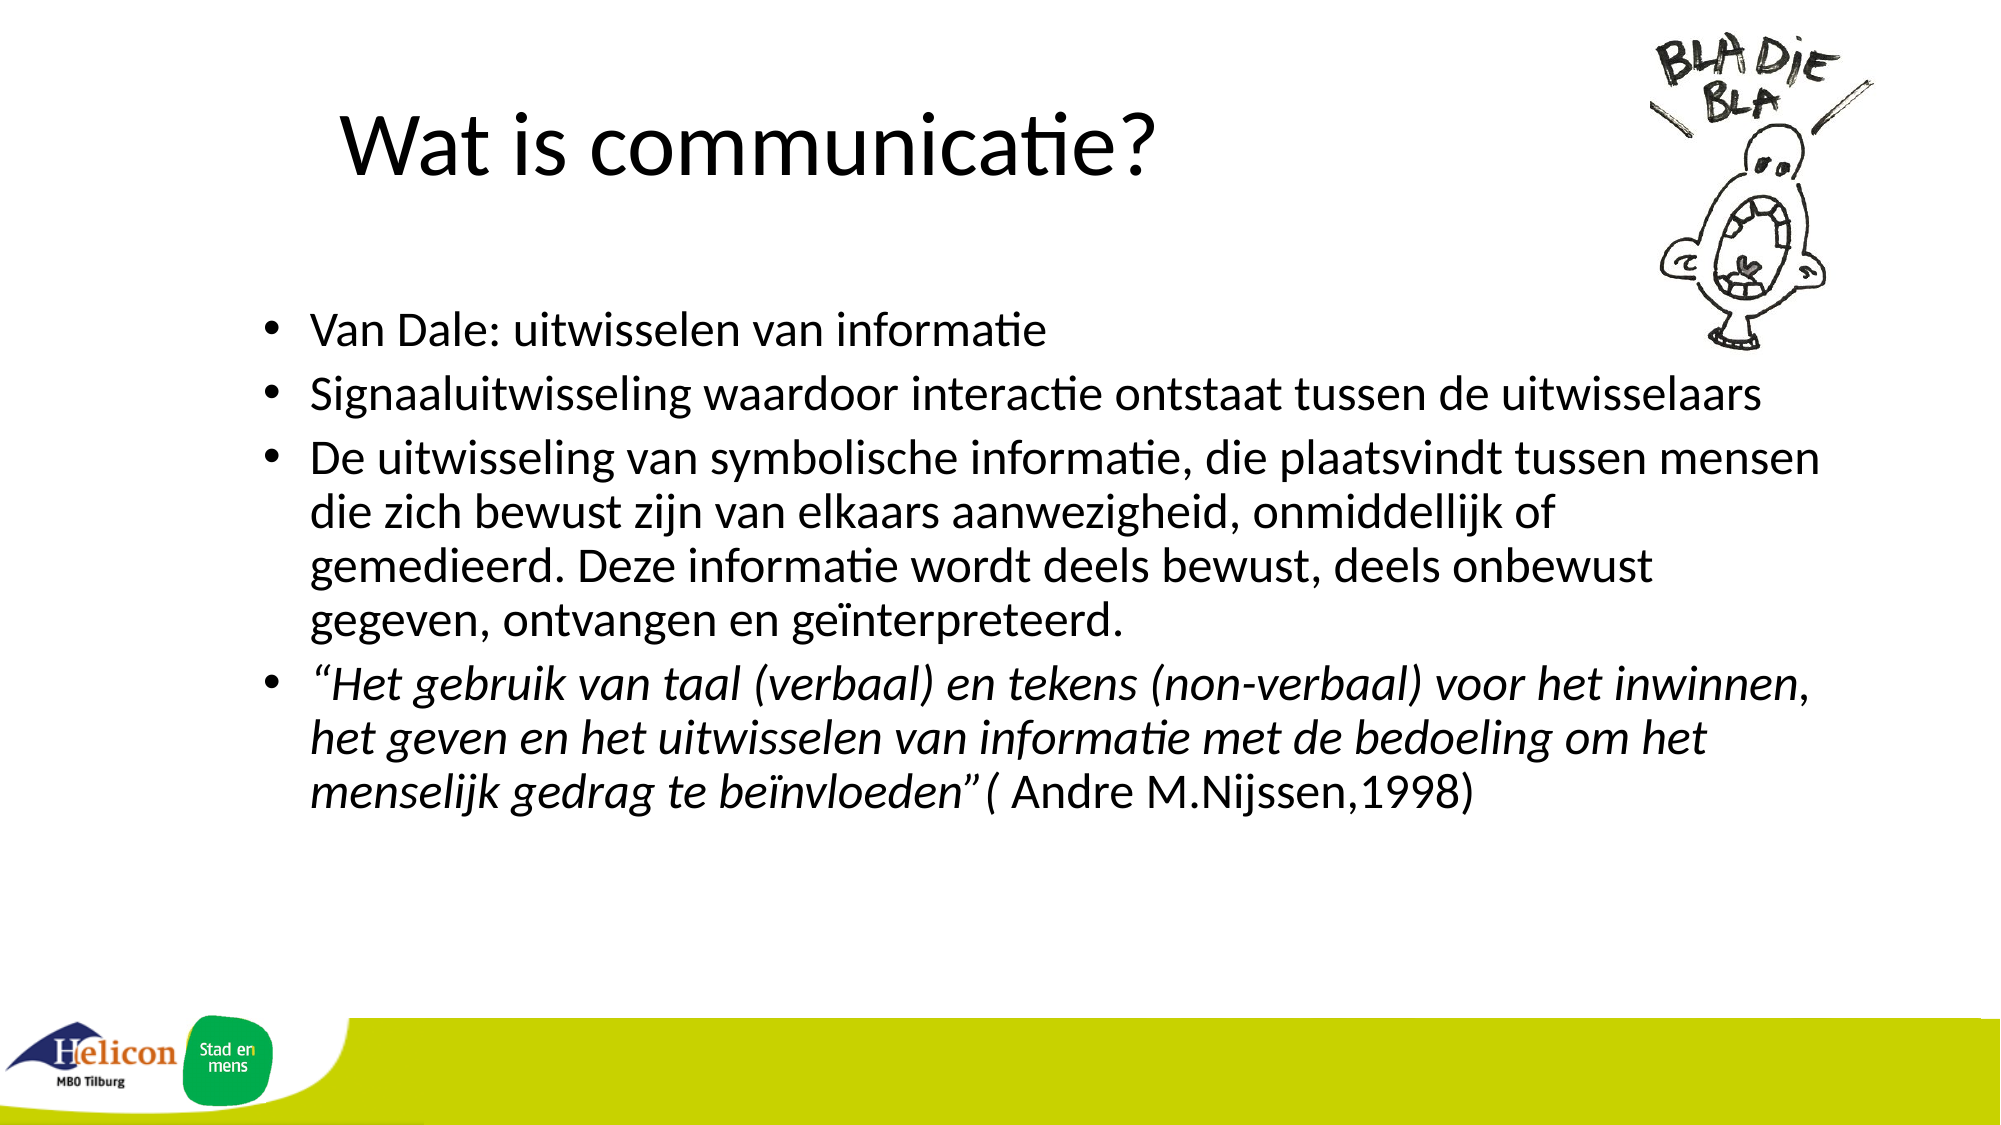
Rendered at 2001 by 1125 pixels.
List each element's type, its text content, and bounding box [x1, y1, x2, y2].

text_box Wat is communicatie? [74, 45, 1425, 233]
picture [1649, 16, 1968, 359]
text_box Van Dale: uitwisselen van informatie Signaaluitwisseling waardoor interactie ontstaat tussen de uitwisselaars De uitwisseling van symbolische informatie, die plaatsvindt tussen mensen die zich bewust zijn van elkaars aanwezigheid, onmiddellijk of gemedieerd. Deze informatie wordt deels bewust, deels onbewust gegeven, ontvangen en geïnterpreteerd. “Het gebruik van taal (verbaal) en tekens (non-verbaal) voor het inwinnen, het geven en het uitwisselen van informatie met de bedoeling om het menselijk gedrag te beïnvloeden”( Andre M.Nijssen,1998) [173, 295, 1837, 1039]
picture [0, 1017, 424, 1125]
